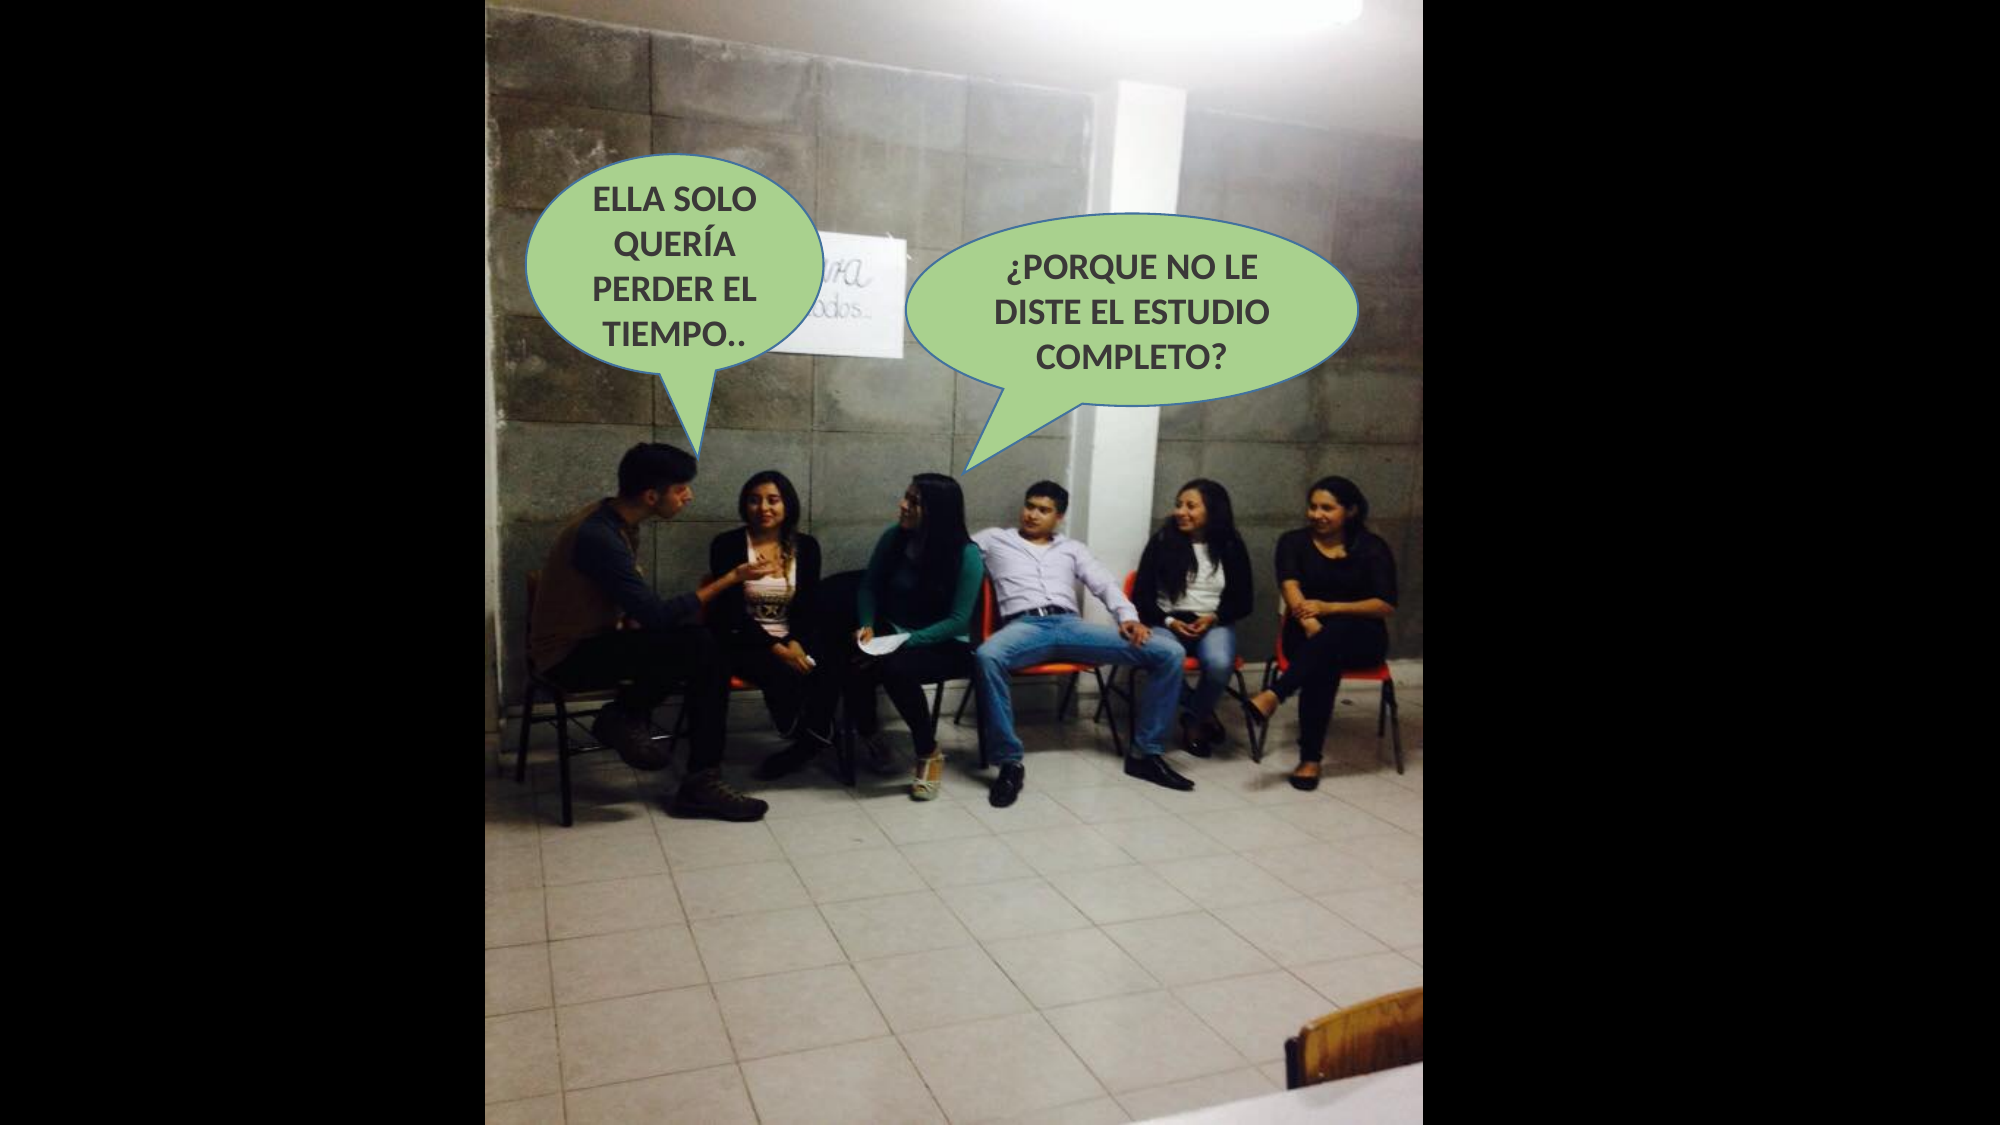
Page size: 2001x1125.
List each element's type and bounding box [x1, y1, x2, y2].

picture [485, 0, 1423, 1125]
